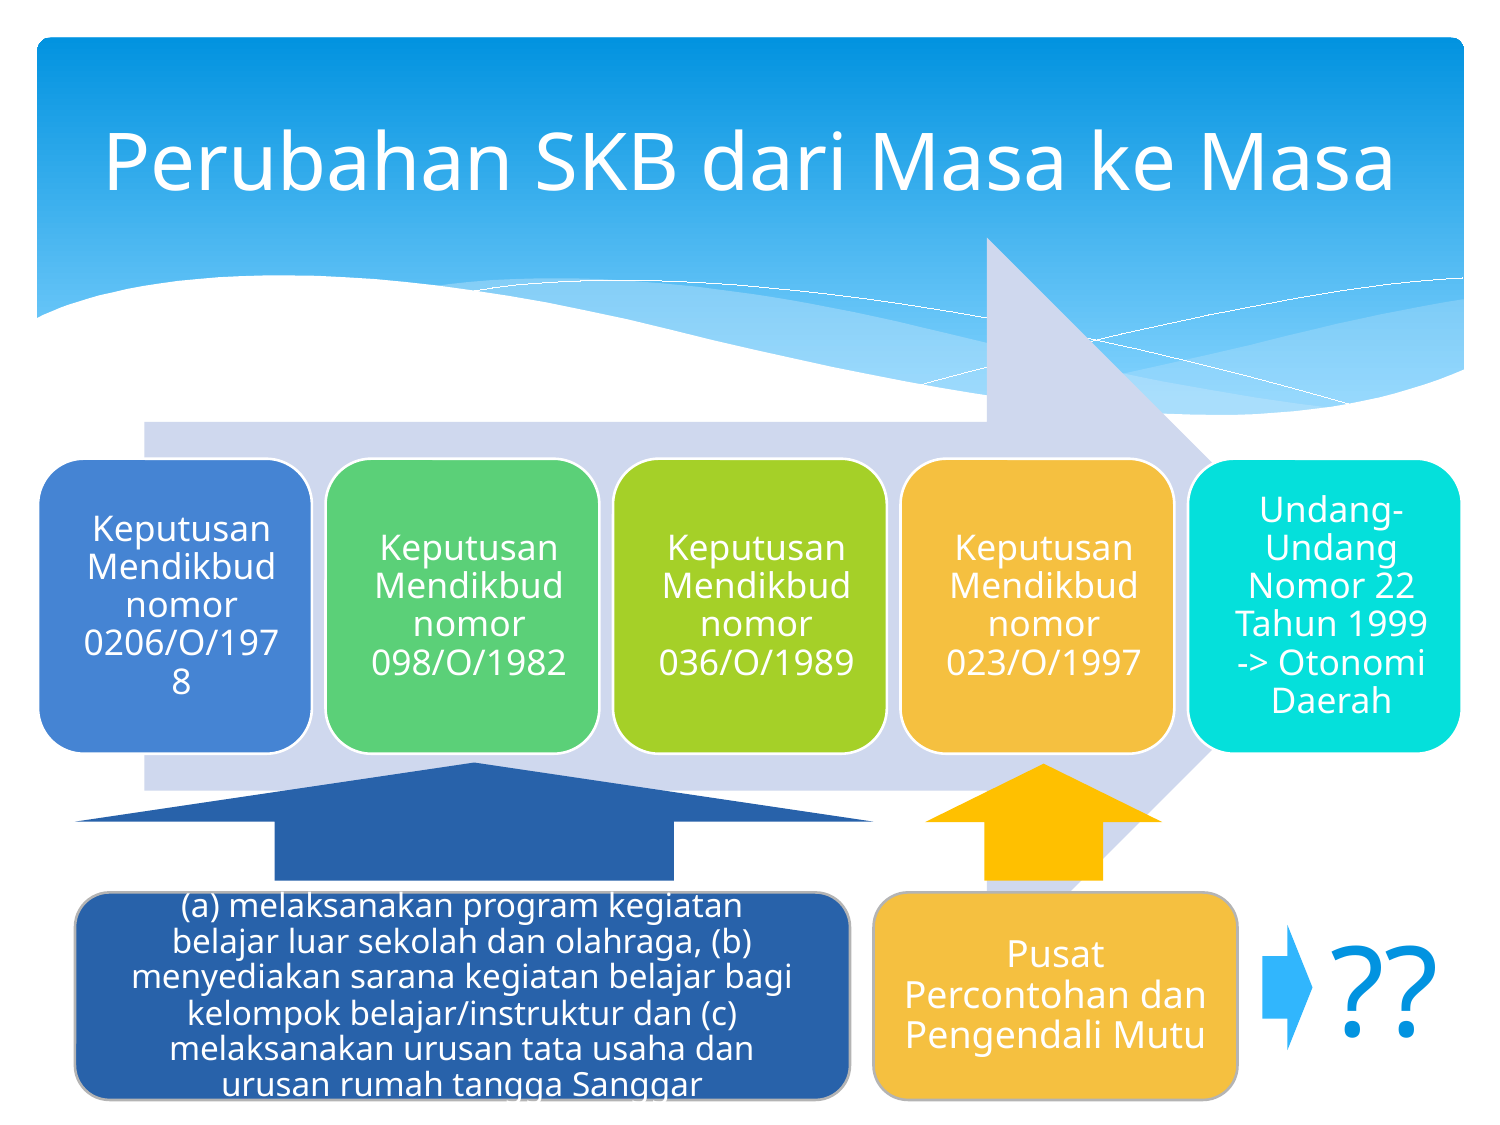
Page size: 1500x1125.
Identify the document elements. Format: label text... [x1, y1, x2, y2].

text_box [1261, 986, 1314, 1052]
text_box ?? [1315, 986, 1454, 1069]
title Perubahan SKB dari Masa ke Masa [75, 55, 1425, 235]
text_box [873, 892, 1238, 1101]
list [37, 237, 1463, 976]
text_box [74, 892, 851, 1101]
